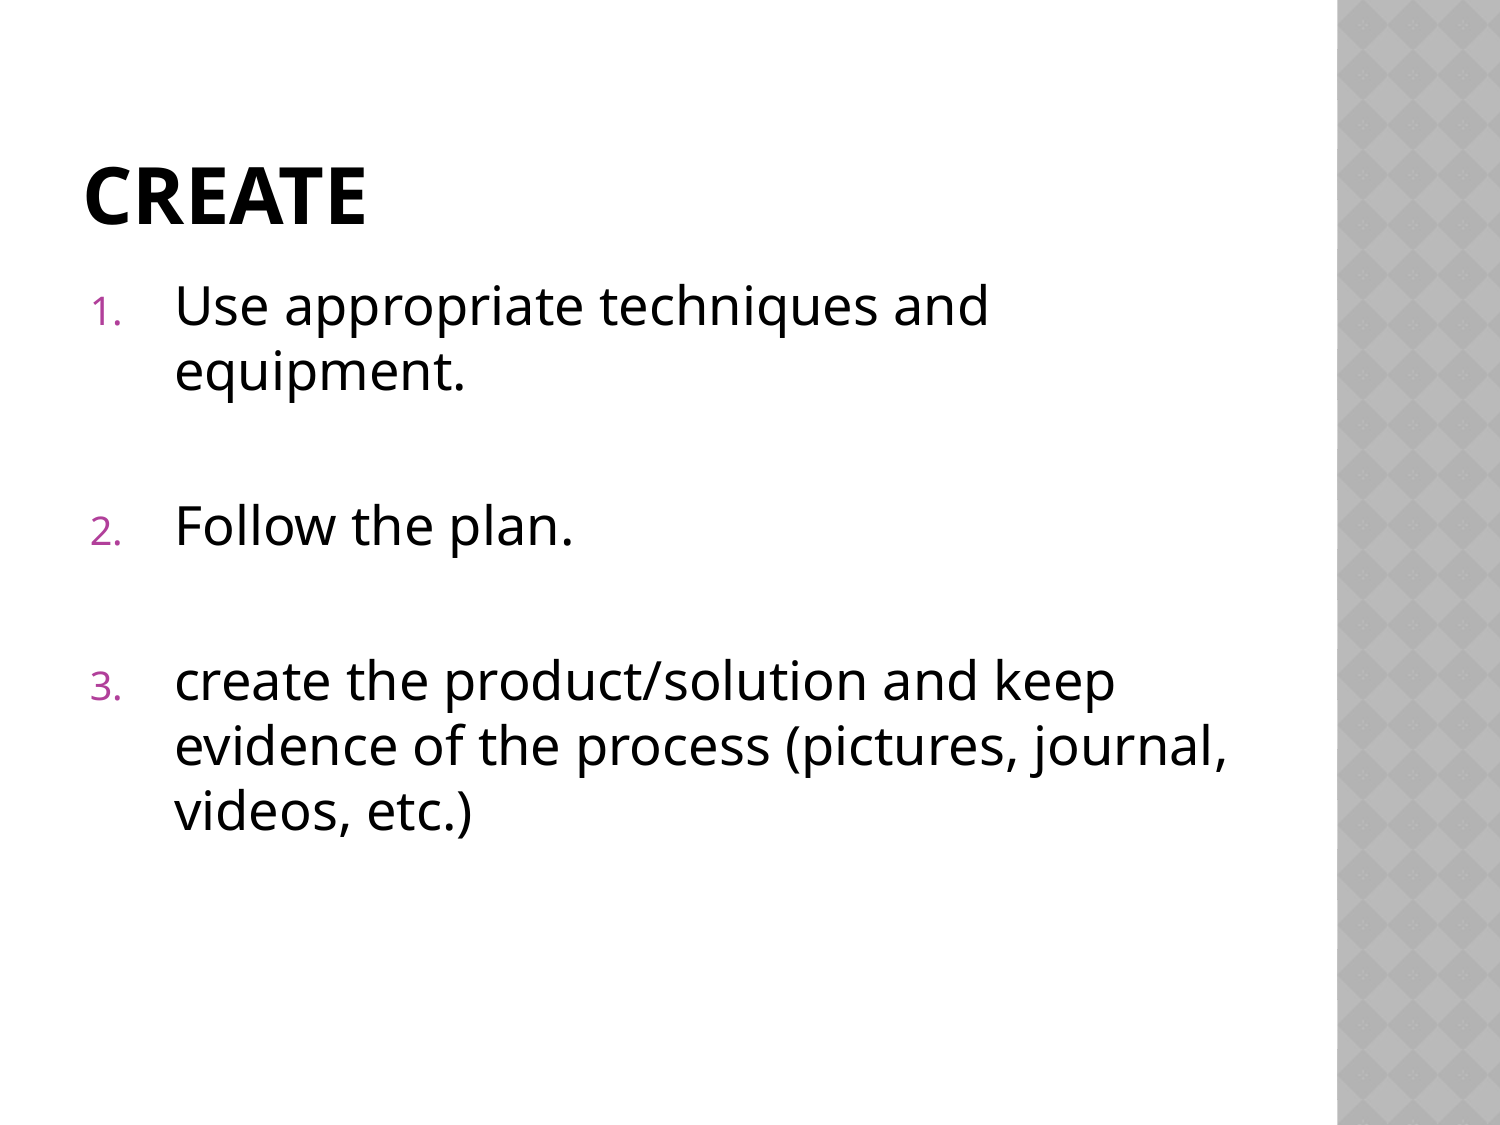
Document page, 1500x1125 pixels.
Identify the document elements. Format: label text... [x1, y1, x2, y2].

list Use appropriate techniques and equipment. Follow the plan. create the product/solution and keep evidence of the process (pictures, journal, videos, etc.) [75, 264, 1263, 1059]
title create [75, 52, 1263, 240]
